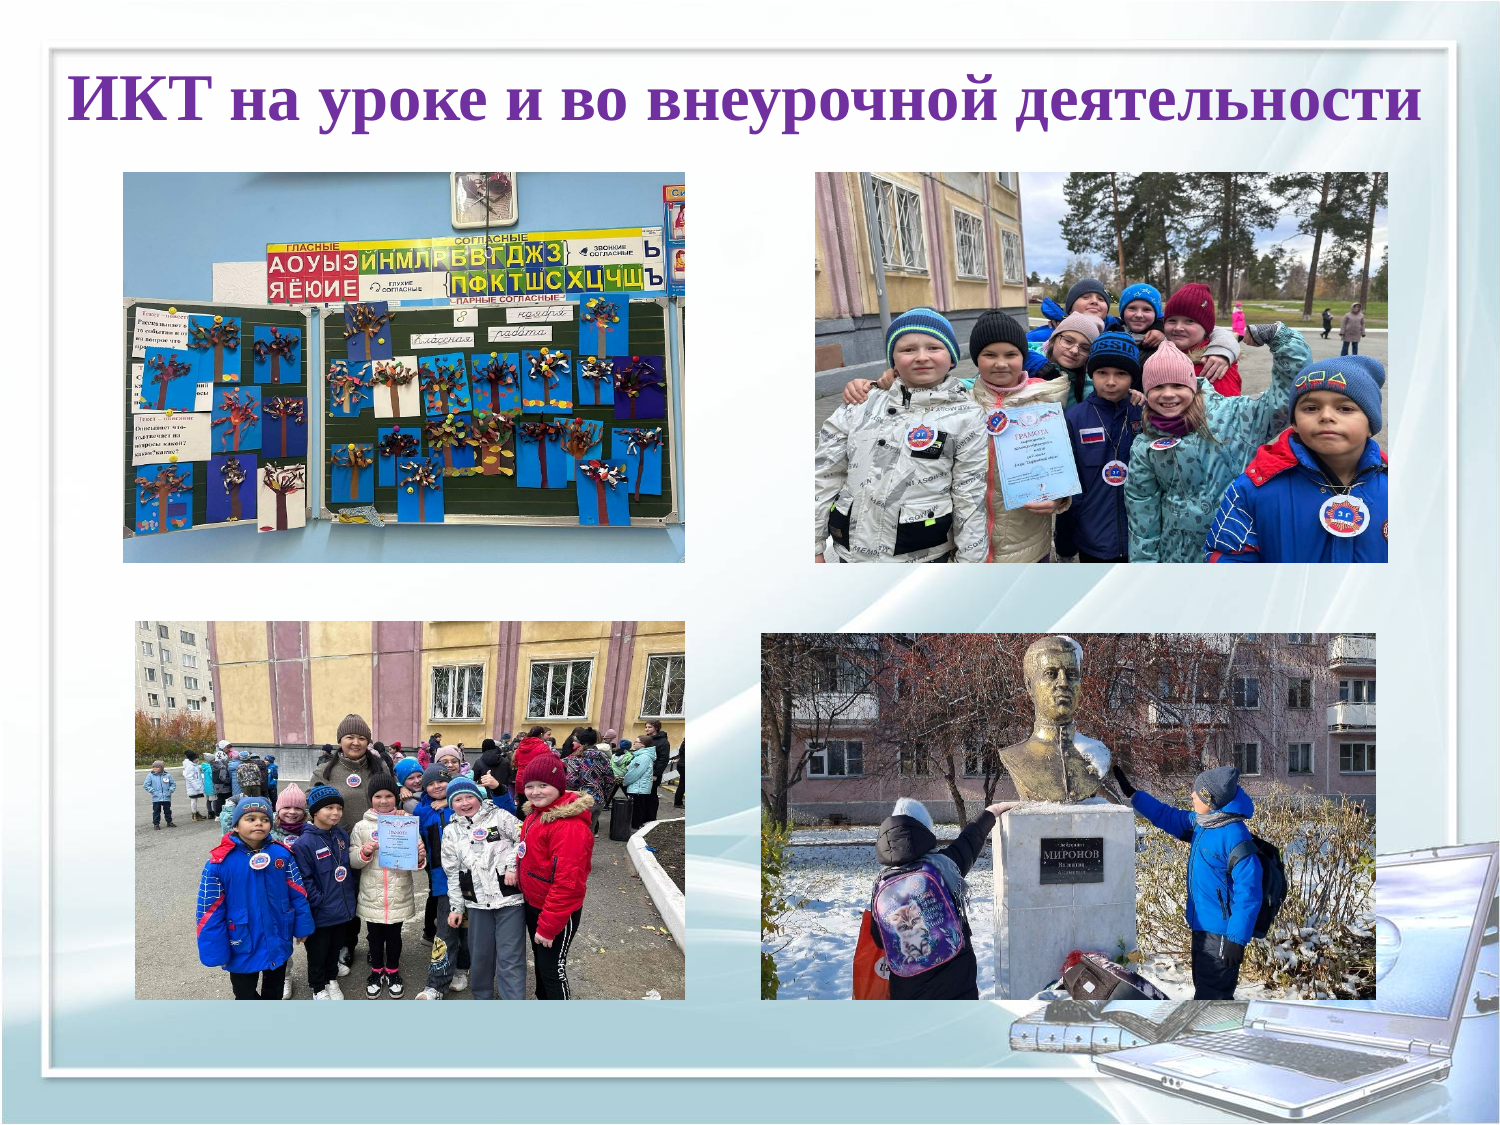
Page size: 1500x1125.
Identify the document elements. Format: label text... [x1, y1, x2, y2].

text_box ИКТ на уроке и во внеурочной деятельности [53, 46, 1447, 141]
picture [0, 0, 1500, 1125]
